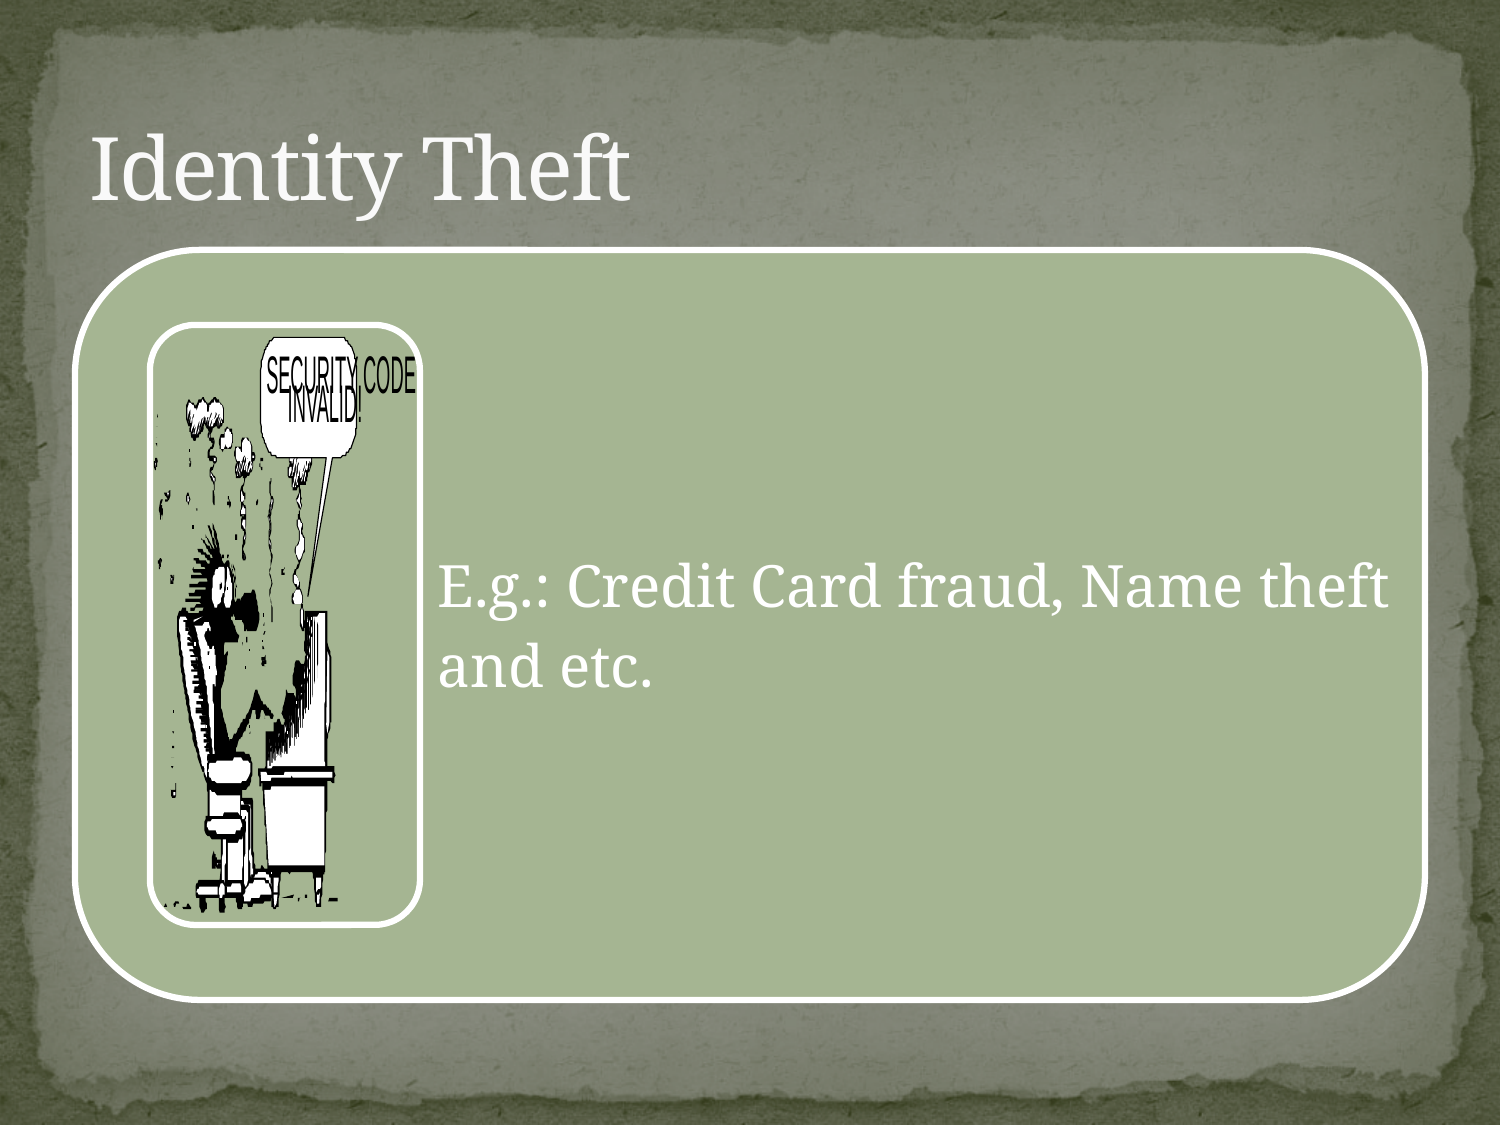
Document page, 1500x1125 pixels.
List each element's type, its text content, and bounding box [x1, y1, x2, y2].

title Identity Theft [74, 24, 1425, 225]
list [77, 252, 1424, 998]
